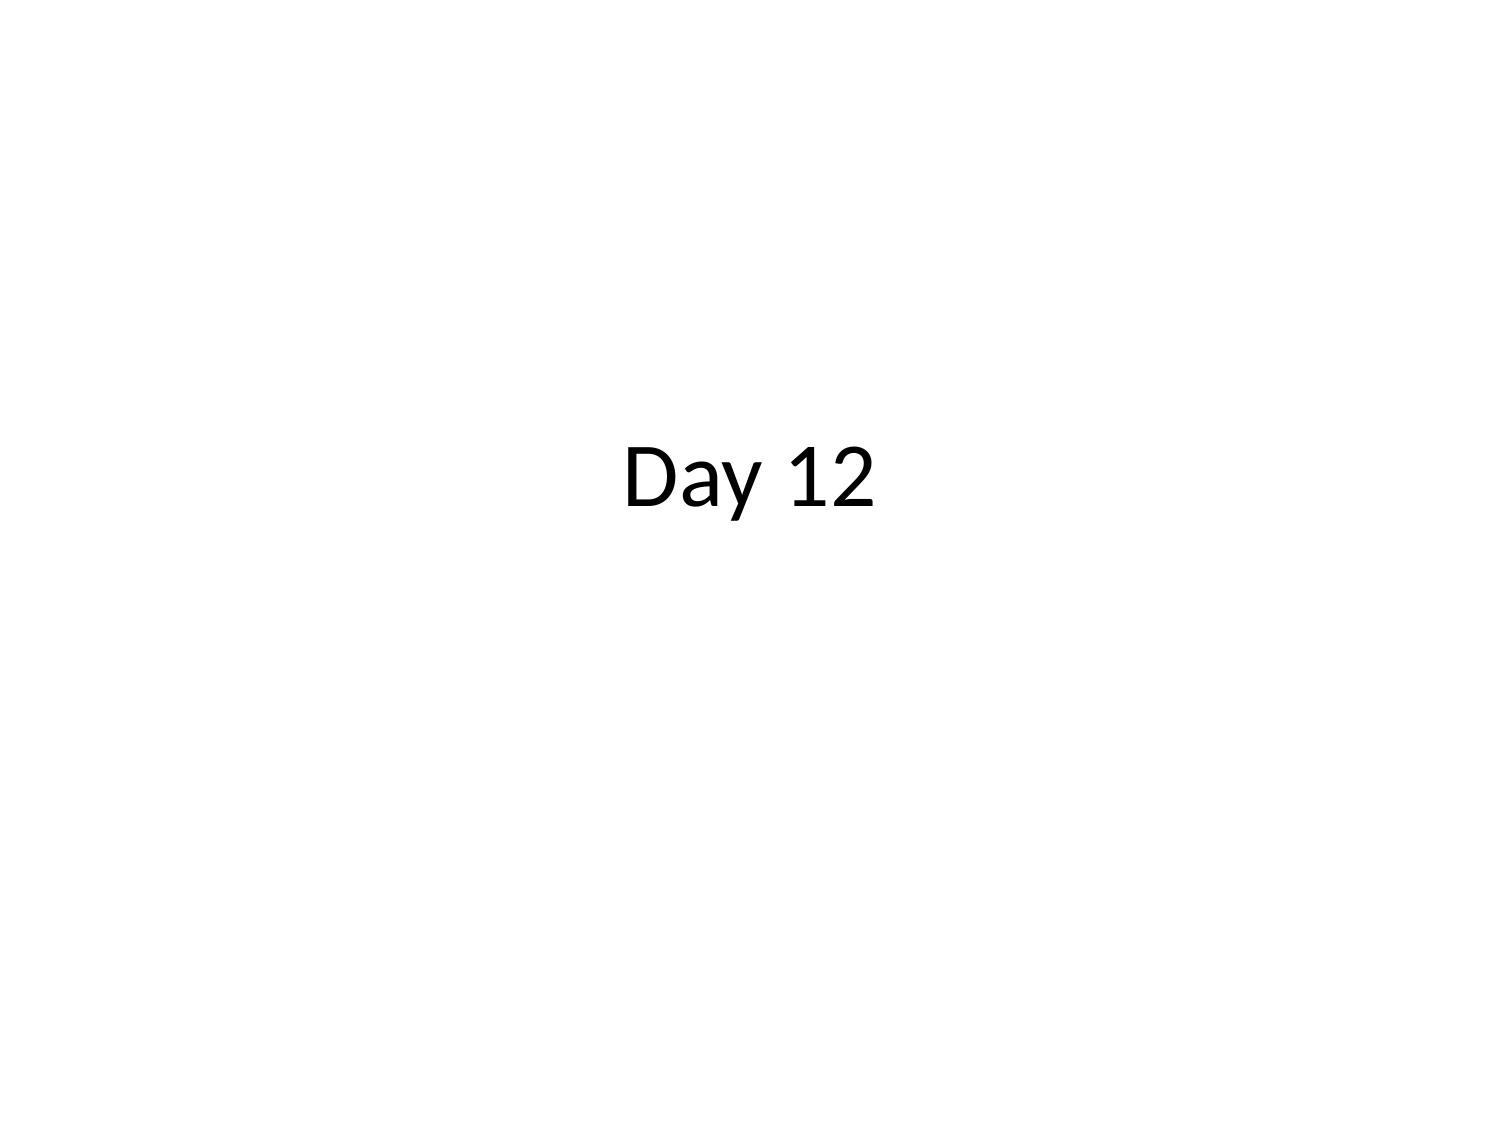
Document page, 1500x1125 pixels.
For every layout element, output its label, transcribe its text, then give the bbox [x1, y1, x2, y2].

title Day 12 [112, 349, 1388, 591]
